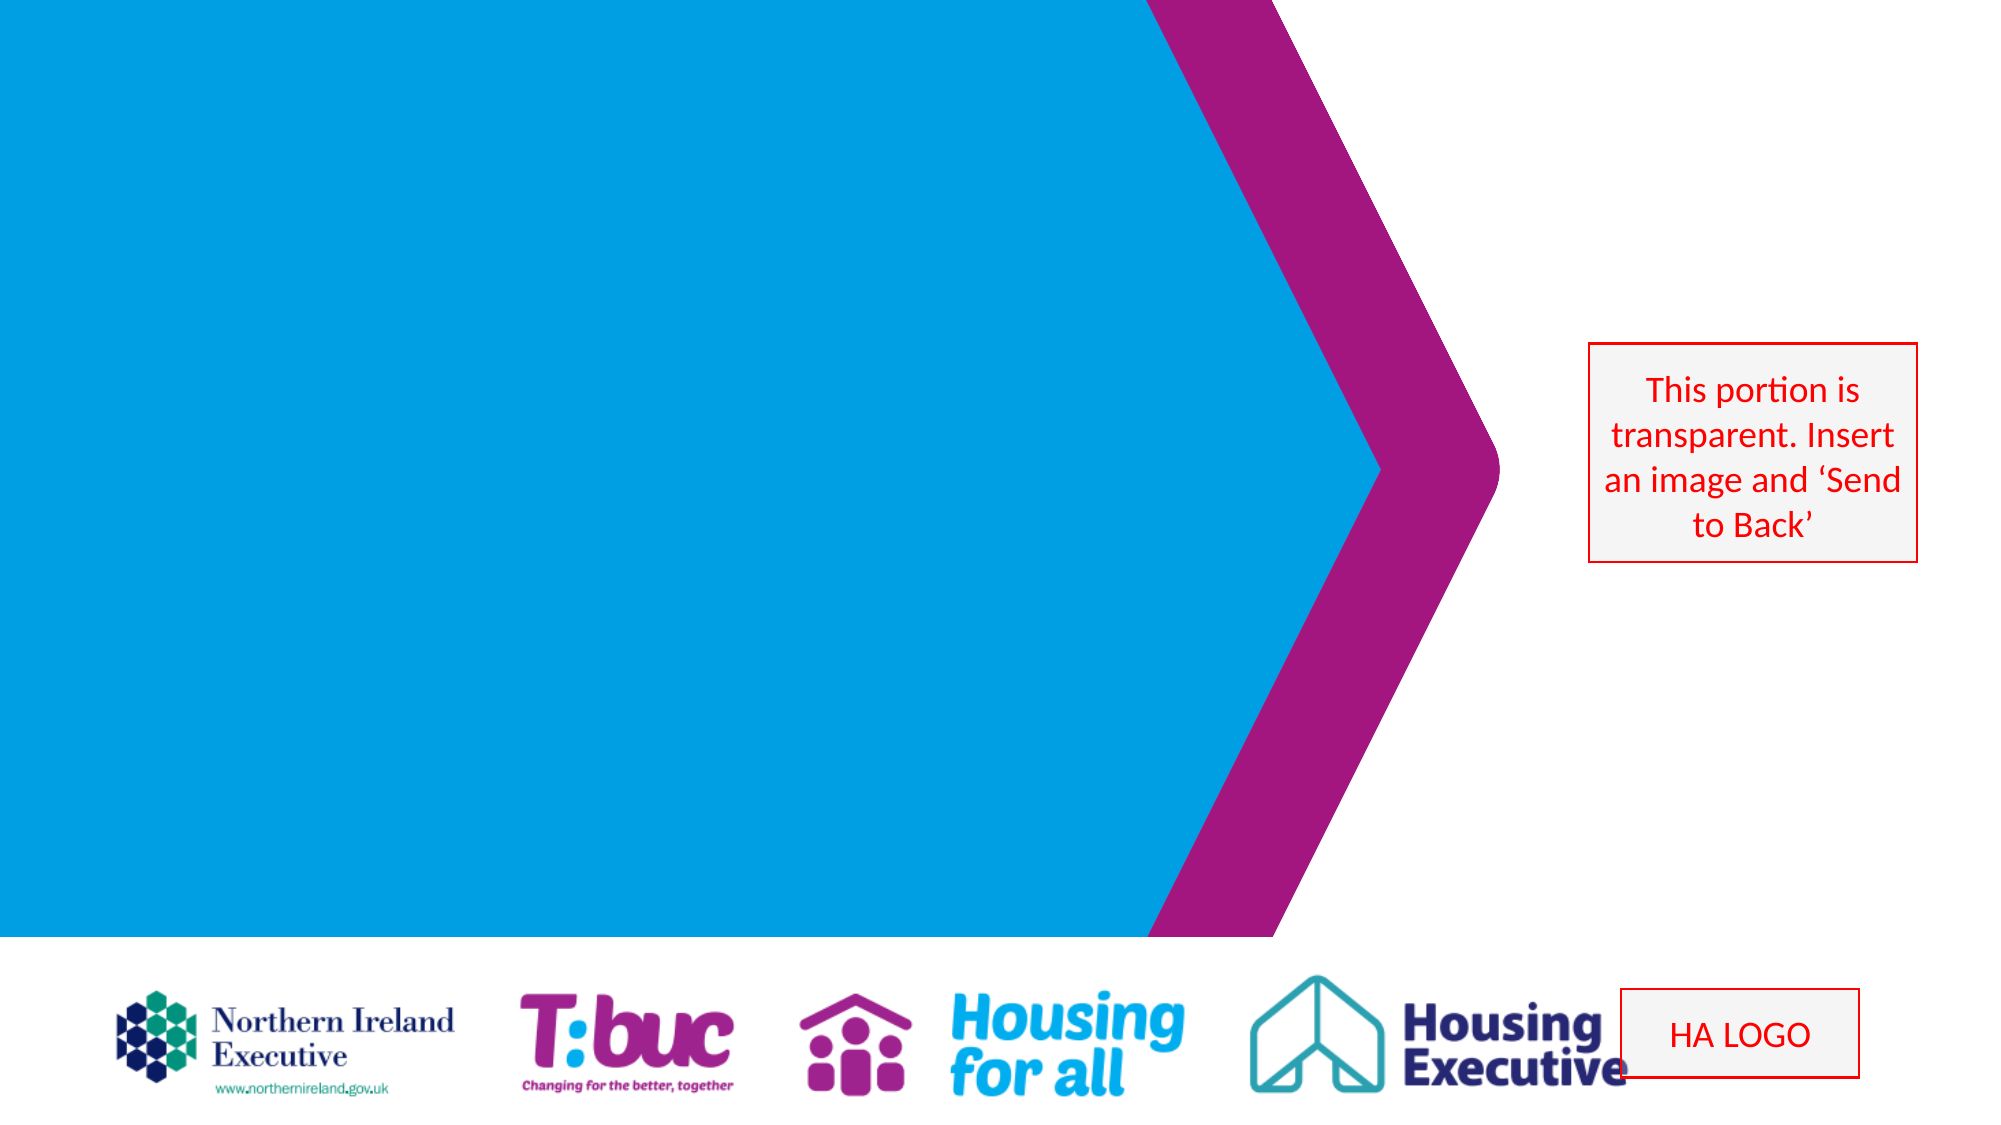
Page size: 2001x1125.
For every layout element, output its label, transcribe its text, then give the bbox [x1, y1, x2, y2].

picture [1147, 0, 2000, 1125]
text_box HA LOGO [1621, 1002, 1860, 1063]
text_box [1588, 553, 1918, 563]
text_box This portion is transparent. Insert an image and ‘Send to Back’ [1588, 357, 1918, 553]
text_box [1588, 342, 1918, 357]
text_box [1620, 988, 1860, 1079]
